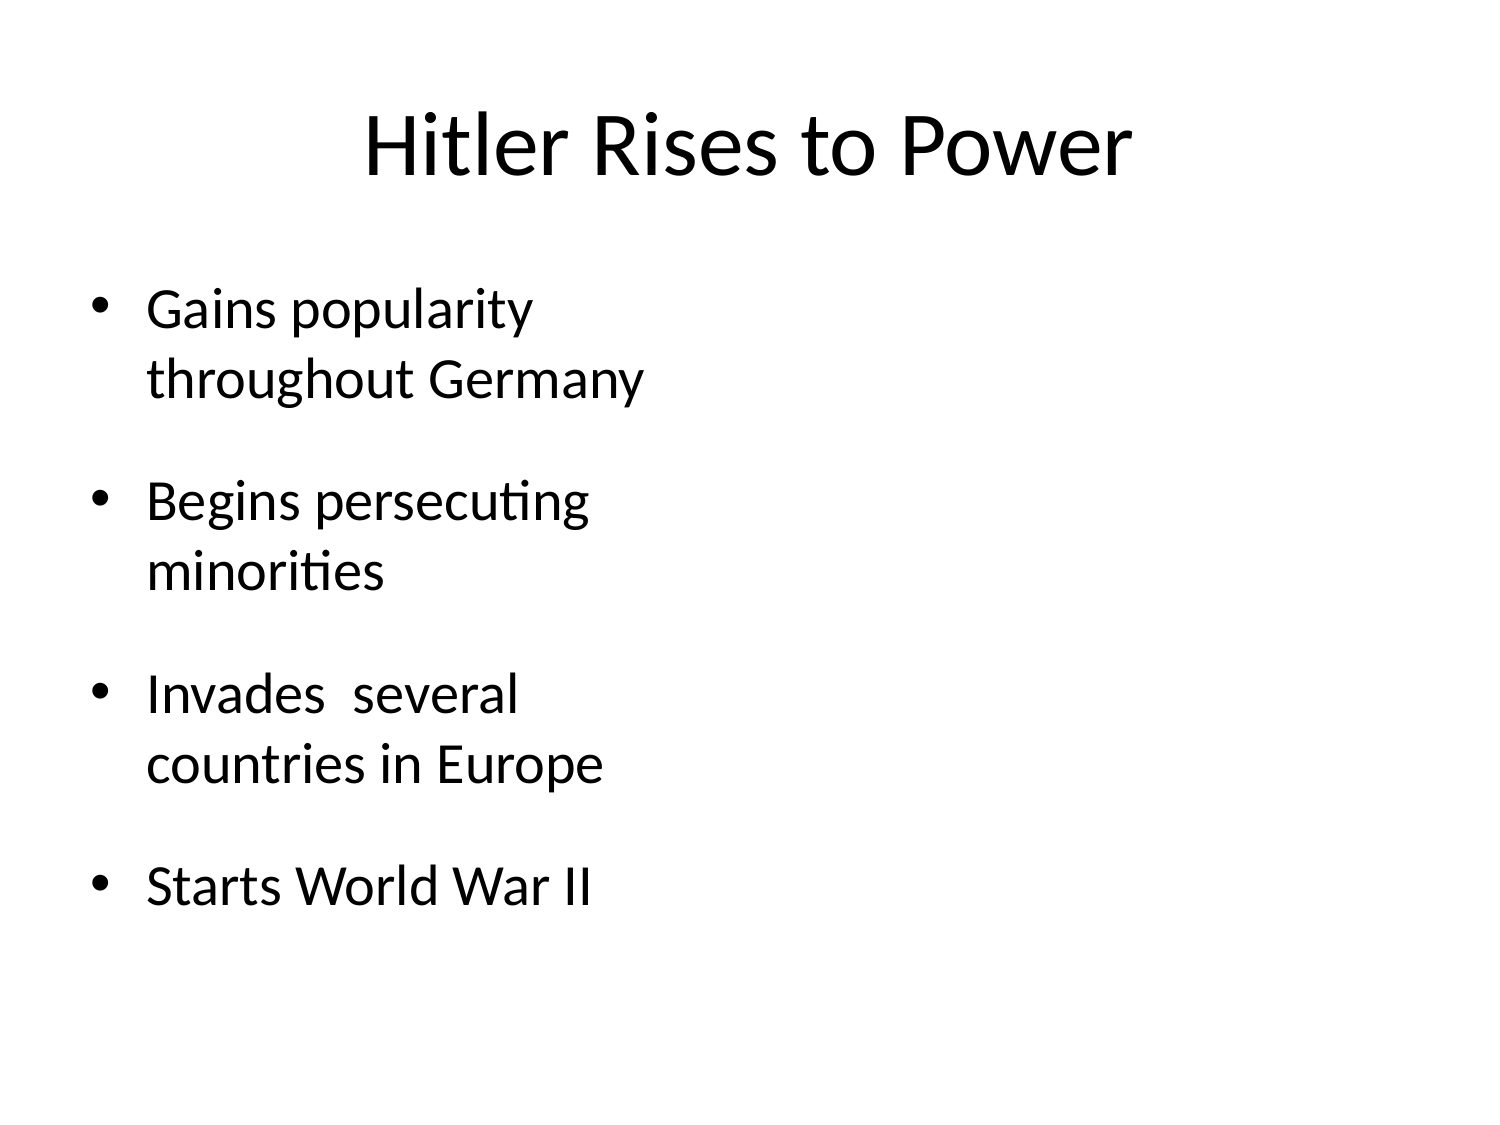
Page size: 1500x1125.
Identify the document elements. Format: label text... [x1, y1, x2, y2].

list Gains popularity throughout Germany Begins persecuting minorities Invades several countries in Europe Starts World War II [75, 262, 738, 1005]
title Hitler Rises to Power [75, 45, 1425, 233]
